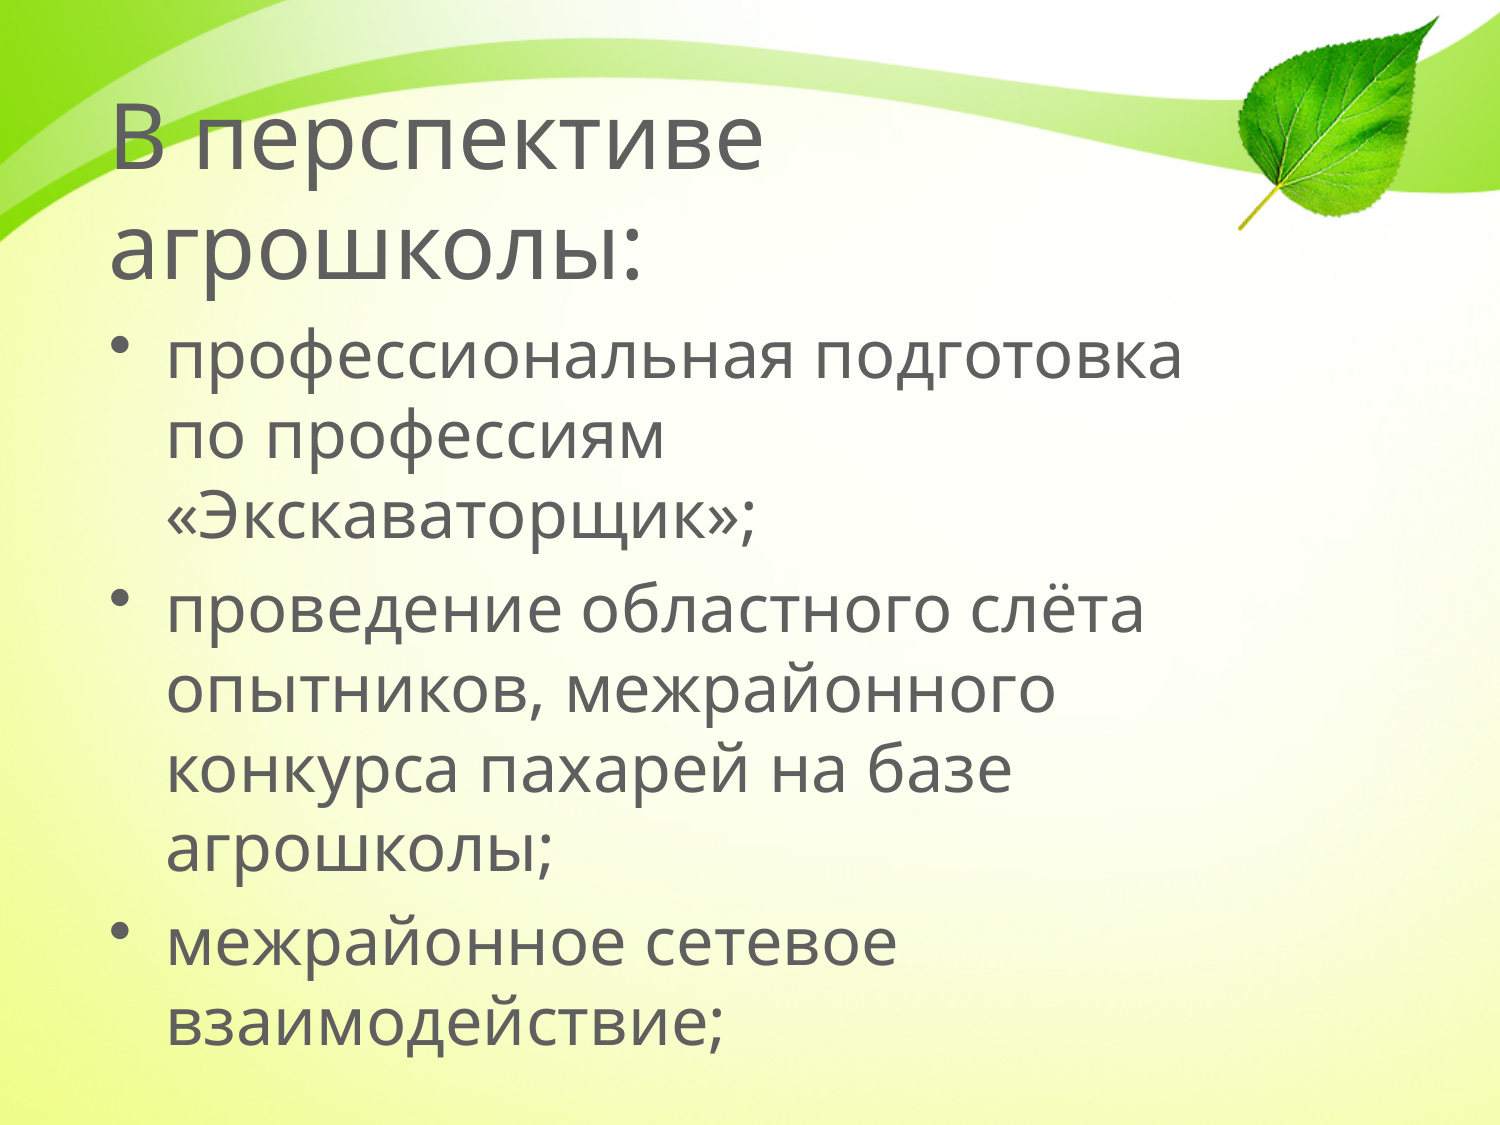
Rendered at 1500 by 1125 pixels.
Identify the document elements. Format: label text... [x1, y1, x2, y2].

title В перспективе агрошколы: [93, 128, 1294, 247]
picture [0, 0, 1500, 1125]
list профессиональная подготовка по профессиям «Экскаваторщик»; проведение областного слёта опытников, межрайонного конкурса пахарей на базе агрошколы; межрайонное сетевое взаимодействие; [93, 304, 1294, 993]
